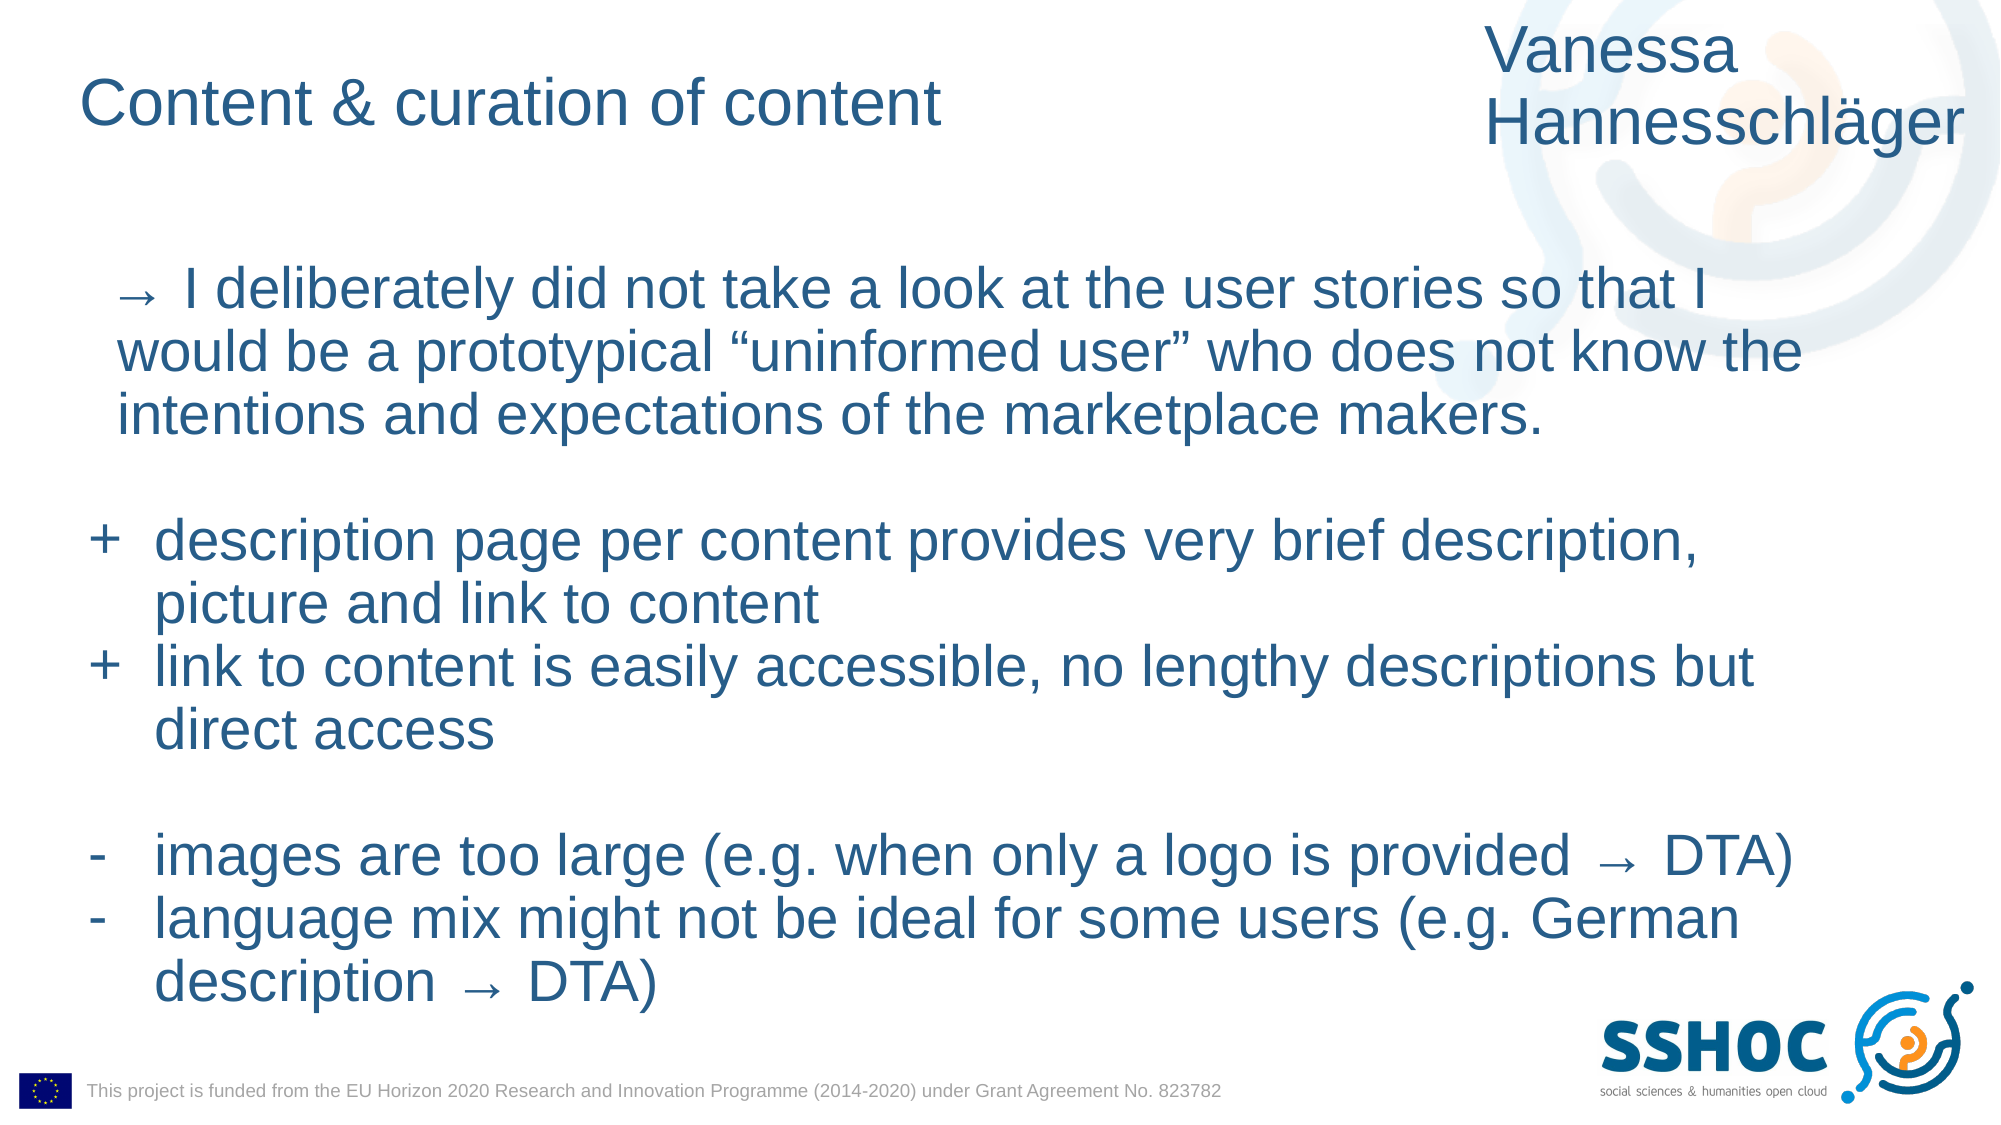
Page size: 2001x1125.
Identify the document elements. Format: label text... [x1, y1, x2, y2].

text_box Vanessa Hannesschläger [1469, 0, 2000, 254]
picture [19, 1073, 72, 1109]
list → I deliberately did not take a look at the user stories so that I would be a prototypical “uninformed user” who does not know the intentions and expectations of the marketplace makers. description page per content provides very brief description, picture and link to content link to content is easily accessible, no lengthy descriptions but direct access images are too large (e.g. when only a logo is provided → DTA) language mix might not be ideal for some users (e.g. German description → DTA) [64, 251, 1863, 965]
picture [1597, 965, 2001, 1118]
title Content & curation of content [64, 59, 1469, 251]
